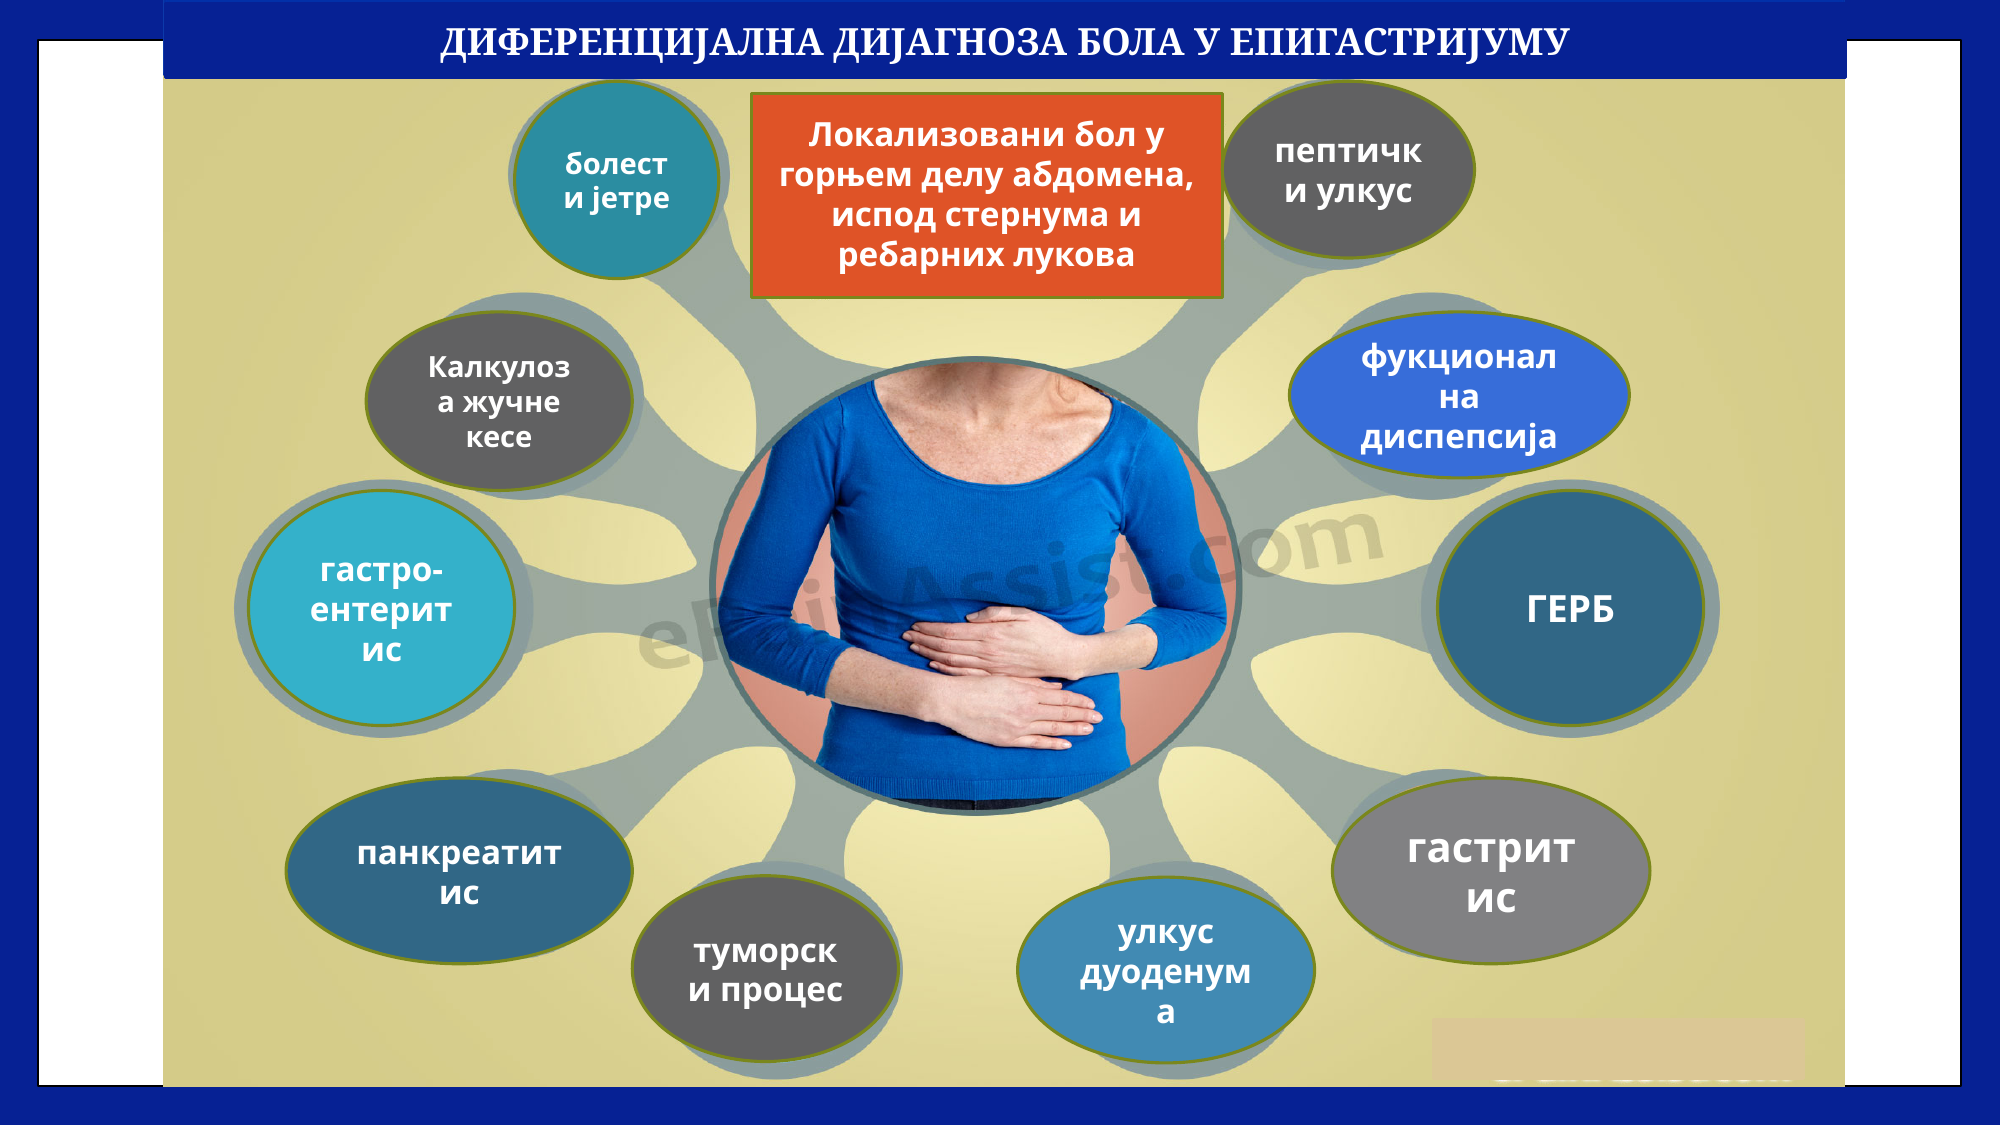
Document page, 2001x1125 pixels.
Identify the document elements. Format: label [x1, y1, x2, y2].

picture [163, 0, 1845, 1088]
